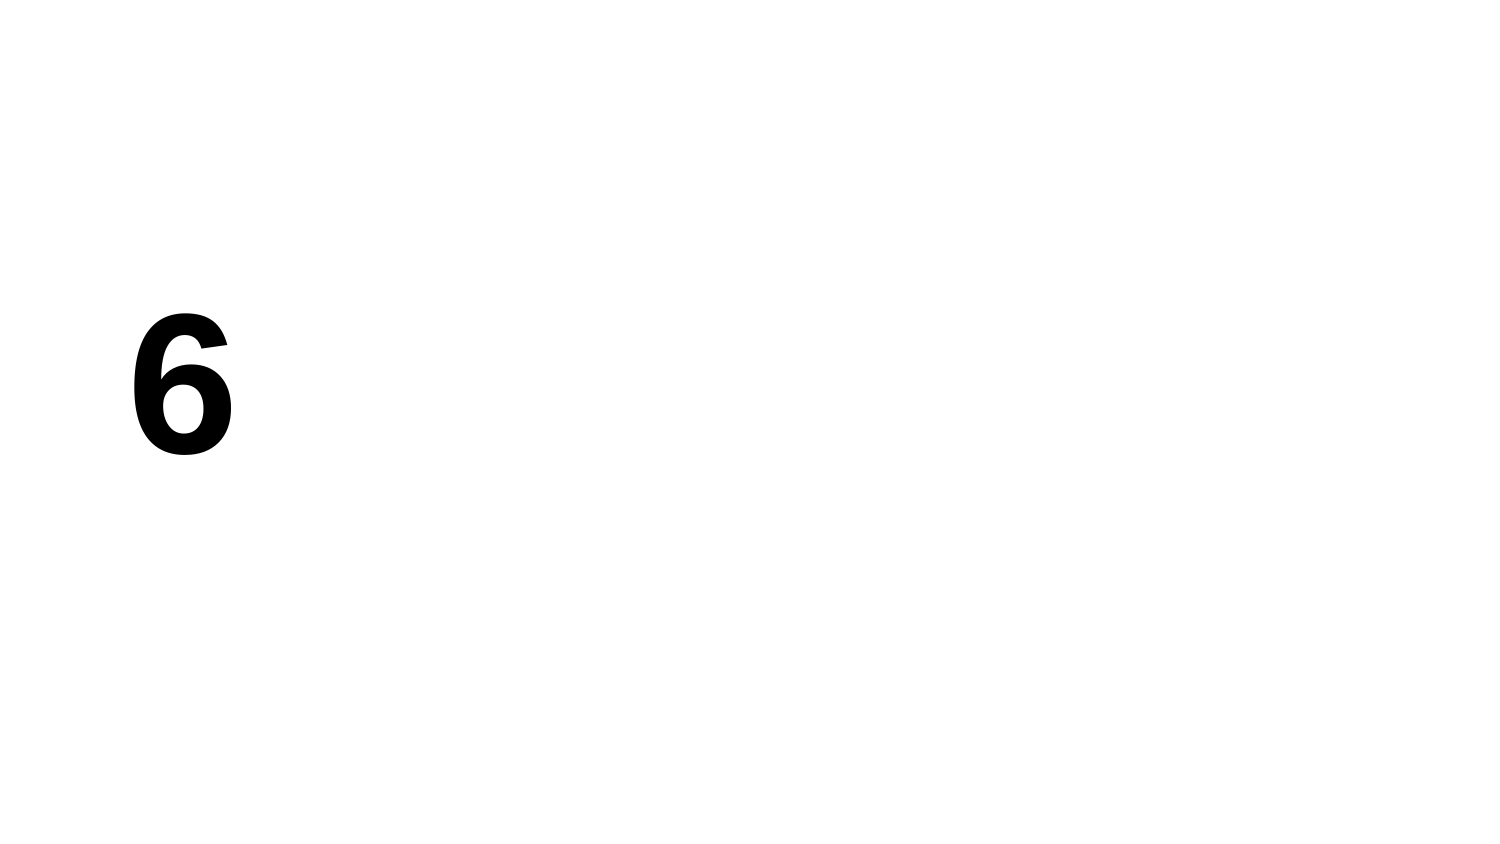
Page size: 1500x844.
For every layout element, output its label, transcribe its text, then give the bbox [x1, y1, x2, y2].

text_box 6 [112, 235, 1388, 509]
